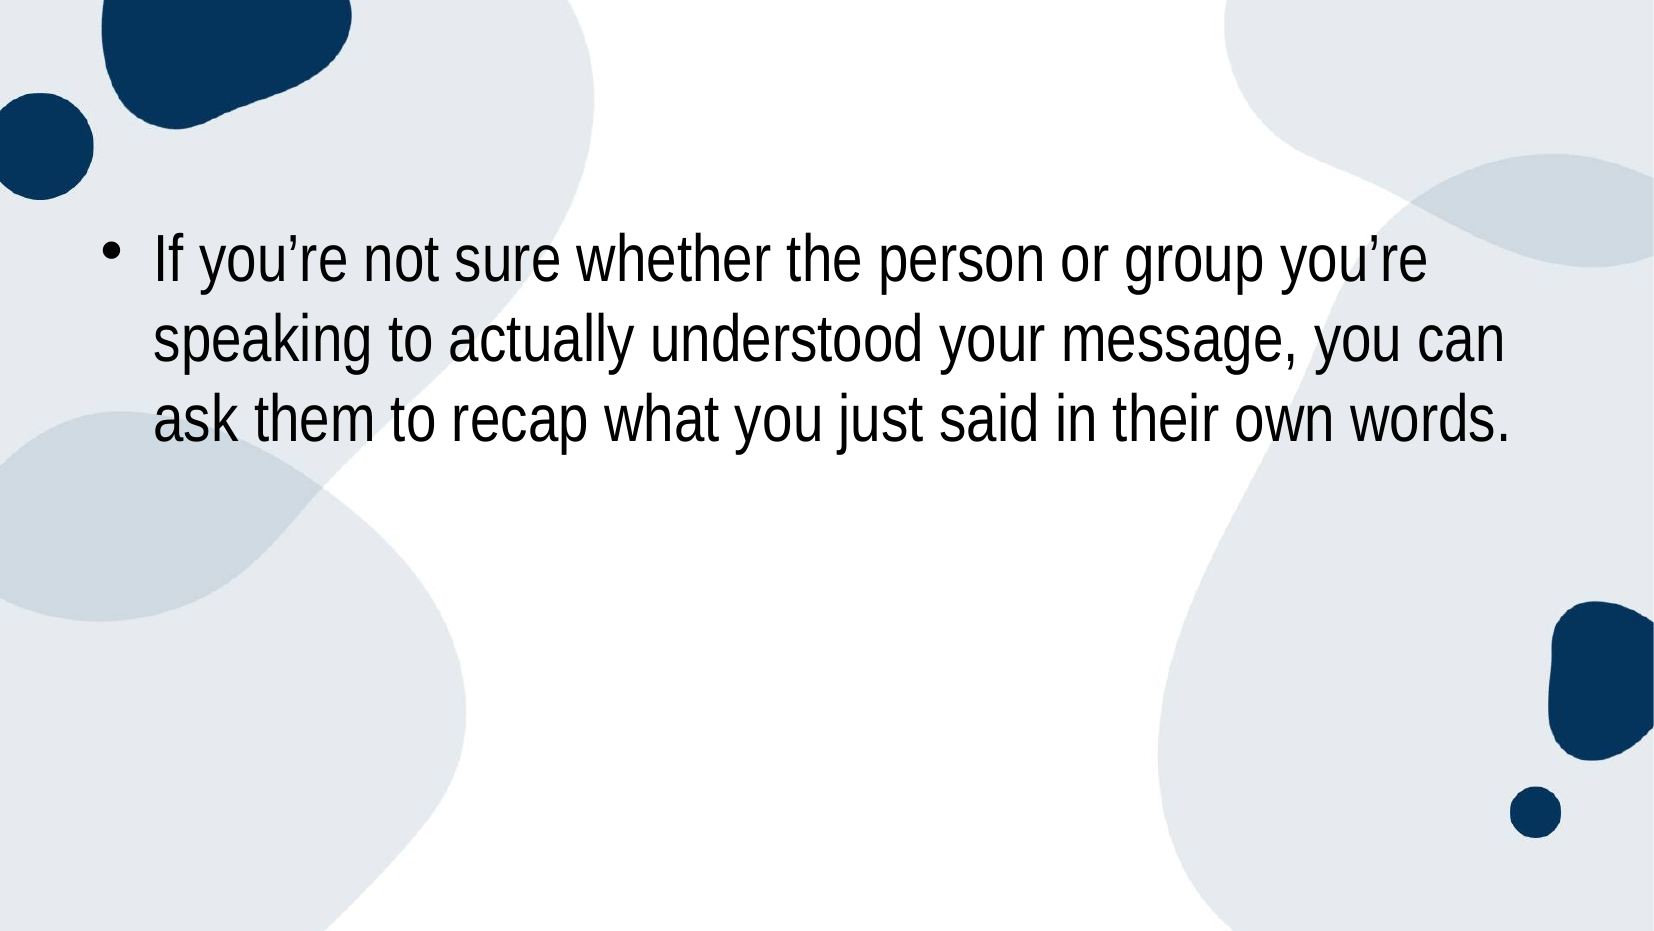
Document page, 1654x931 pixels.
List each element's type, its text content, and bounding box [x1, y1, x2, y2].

picture [0, 0, 1654, 931]
list If you’re not sure whether the person or group you’re speaking to actually understood your message, you can ask them to recap what you just said in their own words. [82, 214, 1571, 716]
